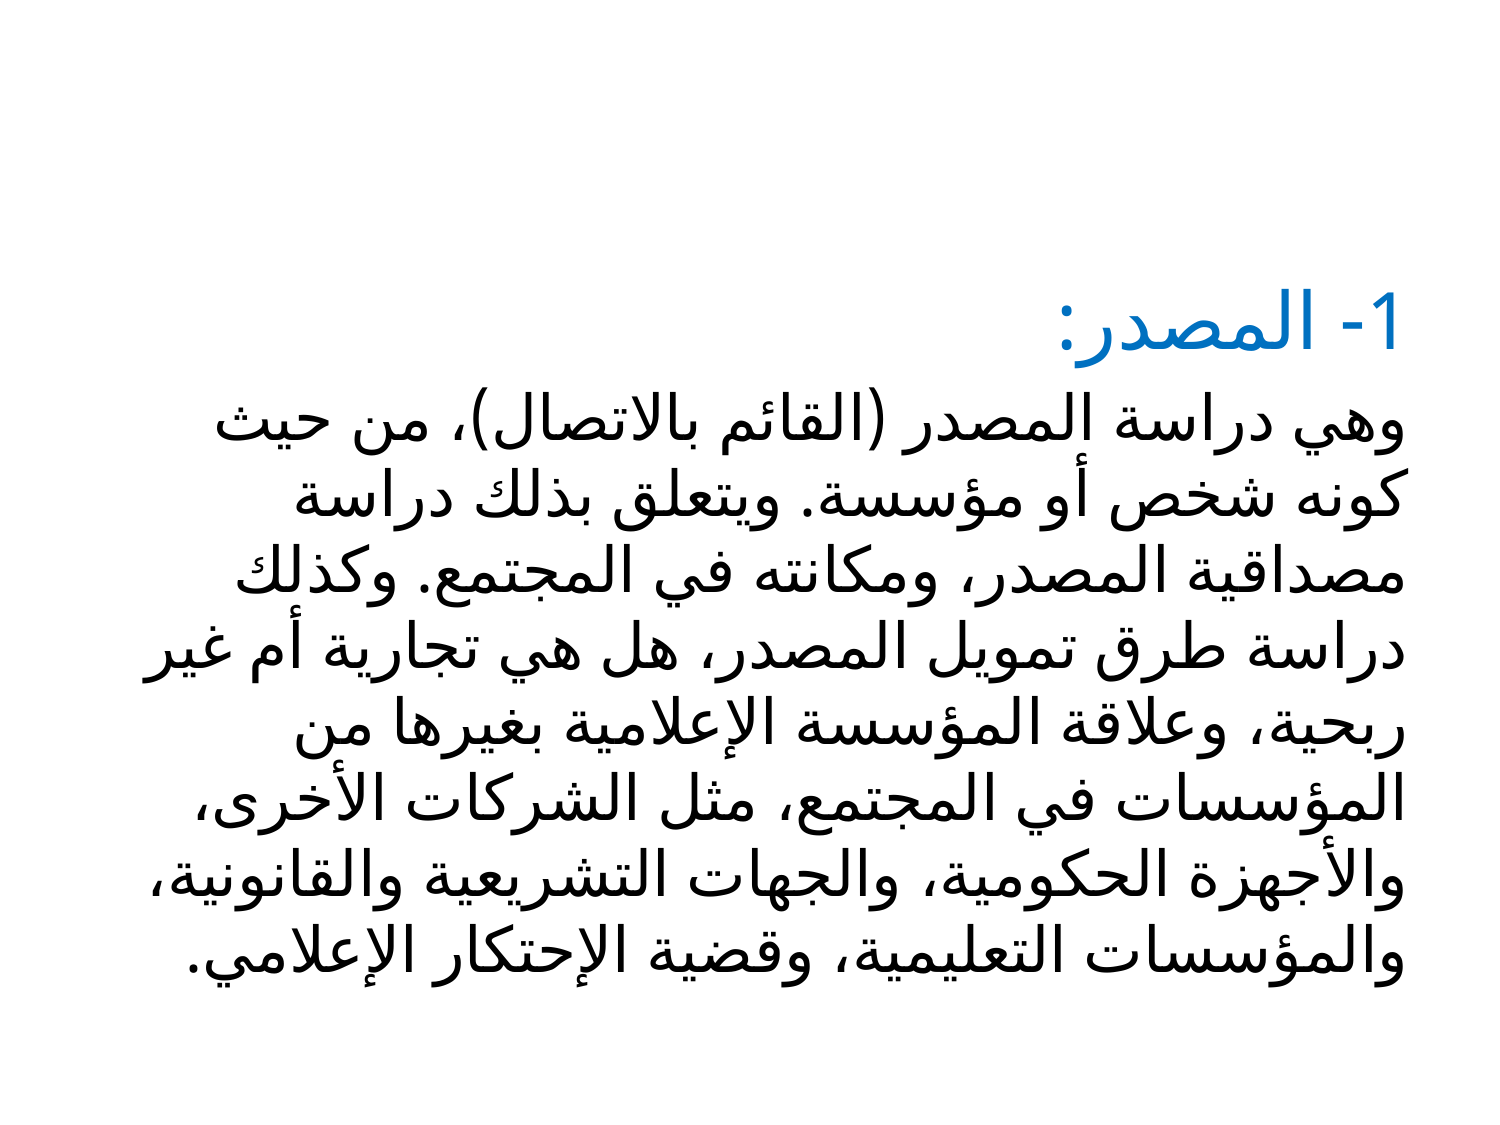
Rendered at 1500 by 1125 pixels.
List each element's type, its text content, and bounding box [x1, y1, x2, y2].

list 1- المصدر: وهي دراسة المصدر (القائم بالاتصال)، من حيث كونه شخص أو مؤسسة. ويتعلق بذلك دراسة مصداقية المصدر، ومكانته في المجتمع. وكذلك دراسة طرق تمويل المصدر، هل هي تجارية أم غير ربحية، وعلاقة المؤسسة الإعلامية بغيرها من المؤسسات في المجتمع، مثل الشركات الأخرى، والأجهزة الحكومية، والجهات التشريعية والقانونية، والمؤسسات التعليمية، وقضية الإحتكار الإعلامي. [75, 262, 1425, 1005]
